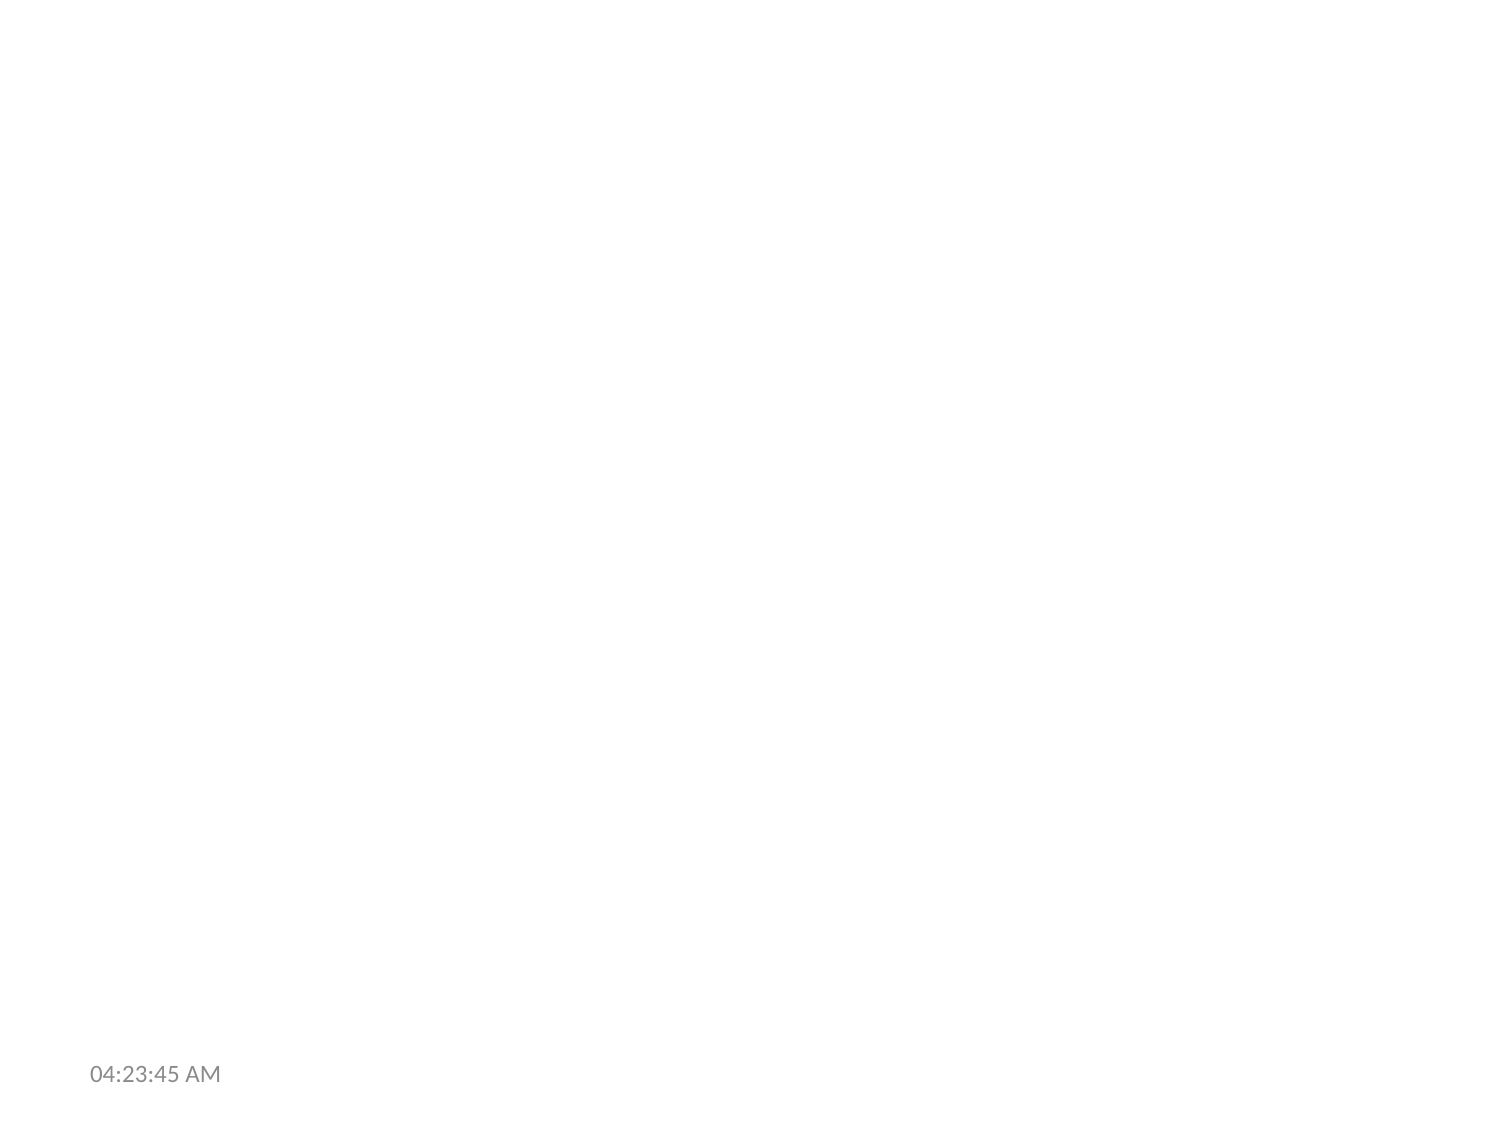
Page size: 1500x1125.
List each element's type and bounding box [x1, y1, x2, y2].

slide_number [75, 1042, 425, 1103]
